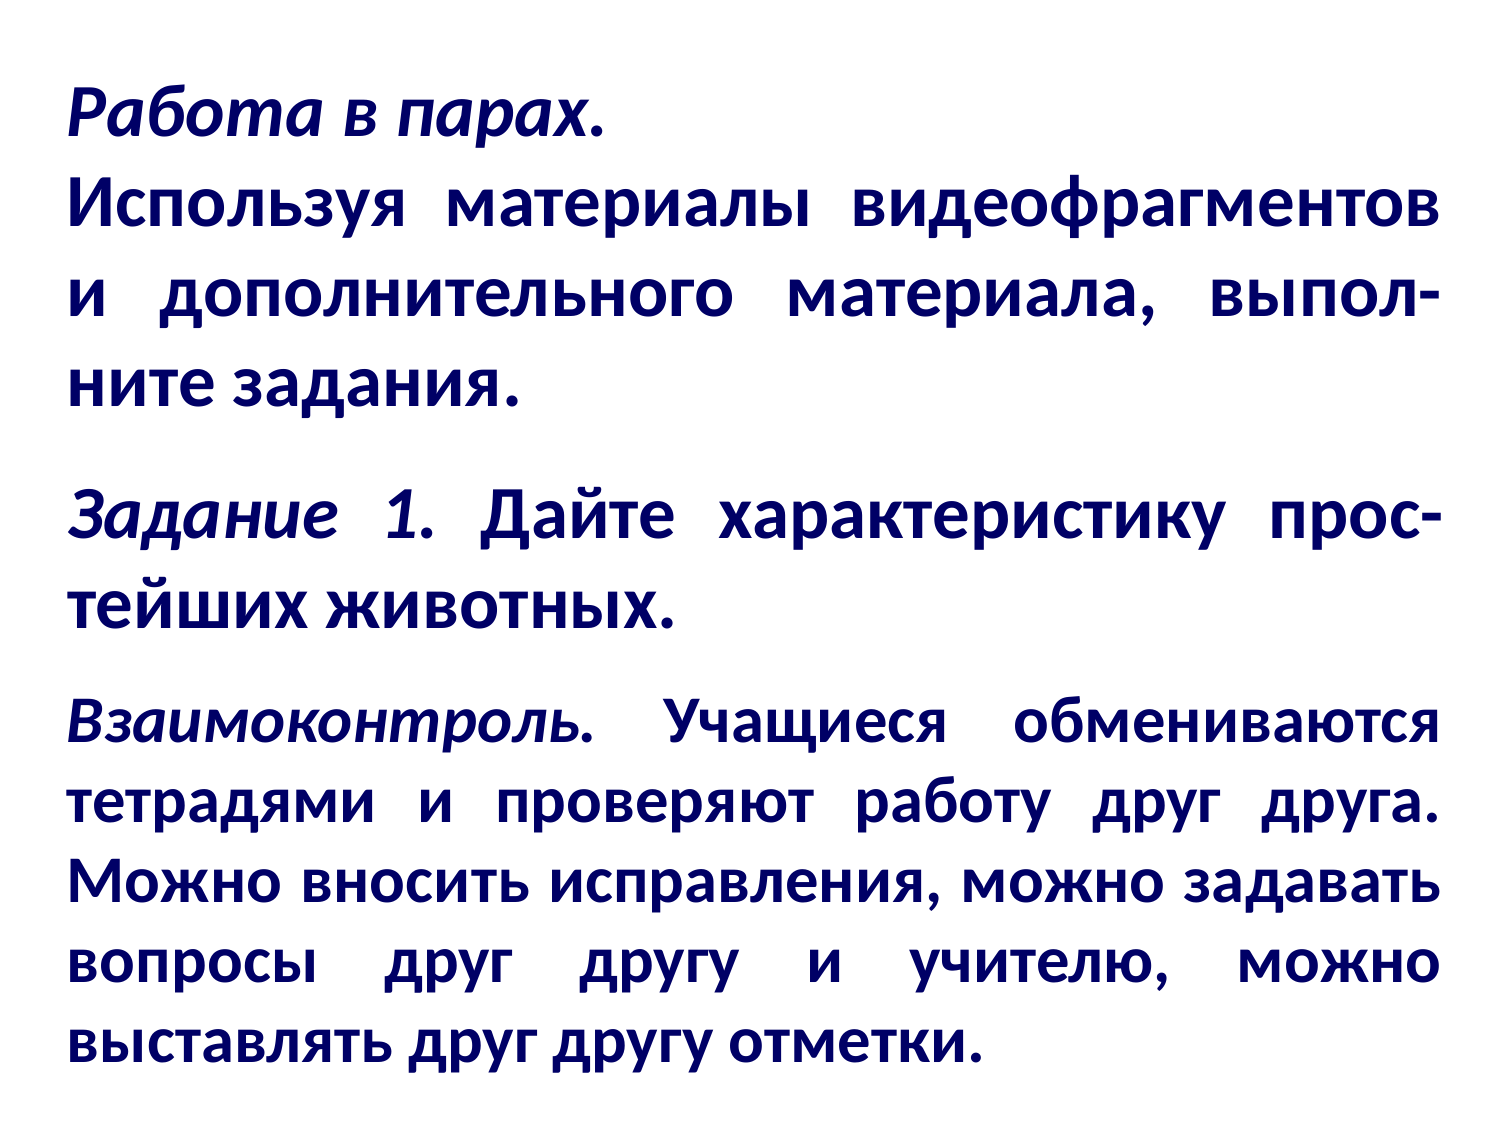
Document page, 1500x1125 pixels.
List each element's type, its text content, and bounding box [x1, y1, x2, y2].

text_box Работа в парах. Используя материалы видеофрагментов и дополнительного материала, выпол-ните задания. [51, 54, 1458, 430]
text_box Задание 1. Дайте характеристику прос-тейших животных. [52, 456, 1459, 651]
text_box Взаимоконтроль. Учащиеся обмениваются тетрадями и проверяют работу друг друга. Можно вносить исправления, можно задавать вопросы друг другу и учителю, можно выставлять друг другу отметки. [51, 668, 1458, 1084]
